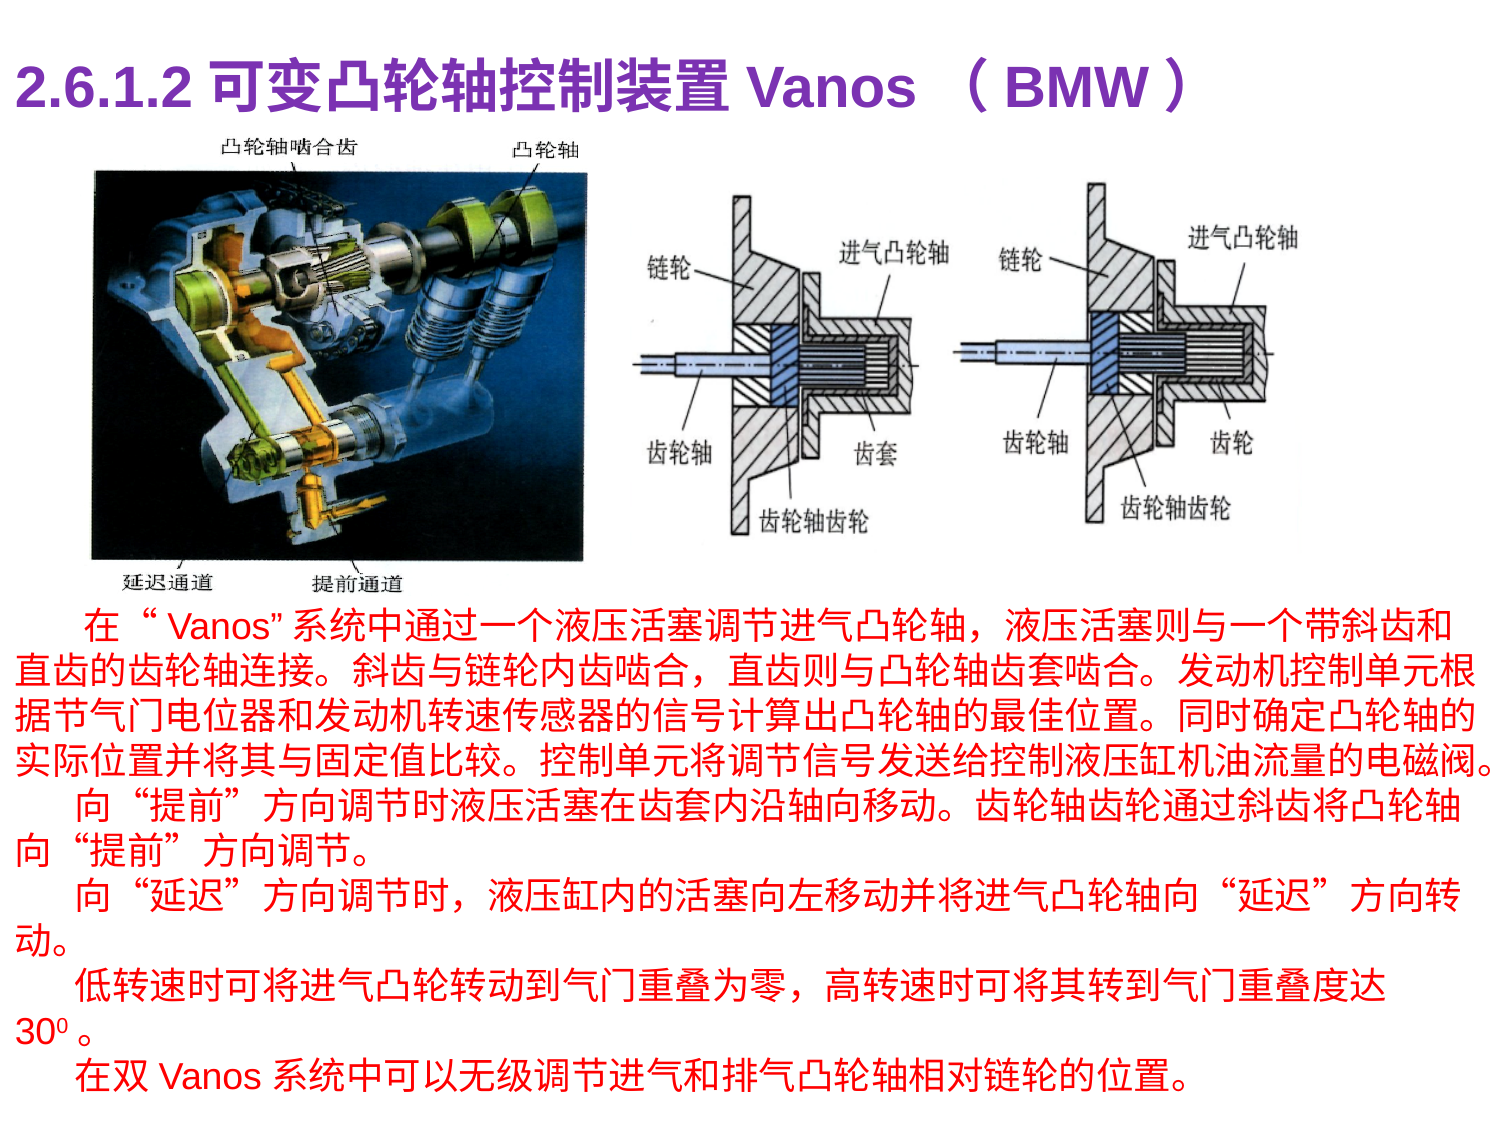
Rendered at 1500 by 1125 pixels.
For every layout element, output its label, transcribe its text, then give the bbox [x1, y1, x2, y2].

picture [630, 177, 1302, 554]
text_box 在“Vanos”系统中通过一个液压活塞调节进气凸轮轴，液压活塞则与一个带斜齿和直齿的齿轮轴连接。斜齿与链轮内齿啮合，直齿则与凸轮轴齿套啮合。发动机控制单元根据节气门电位器和发动机转速传感器的信号计算出凸轮轴的最佳位置。同时确定凸轮轴的实际位置并将其与固定值比较。控制单元将调节信号发送给控制液压缸机油流量的电磁阀。 向“提前”方向调节时液压活塞在齿套内沿轴向移动。齿轮轴齿轮通过斜齿将凸轮轴向“提前”方向调节。 向“延迟”方向调节时，液压缸内的活塞向左移动并将进气凸轮轴向“延迟”方向转动。 低转速时可将进气凸轮转动到气门重叠为零，高转速时可将其转到气门重叠度达300。 在双Vanos系统中可以无级调节进气和排气凸轮轴相对链轮的位置。 [0, 595, 1496, 1105]
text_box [80, 136, 592, 596]
text_box 2.6.1.2可变凸轮轴控制装置Vanos（BMW） [0, 41, 1237, 127]
